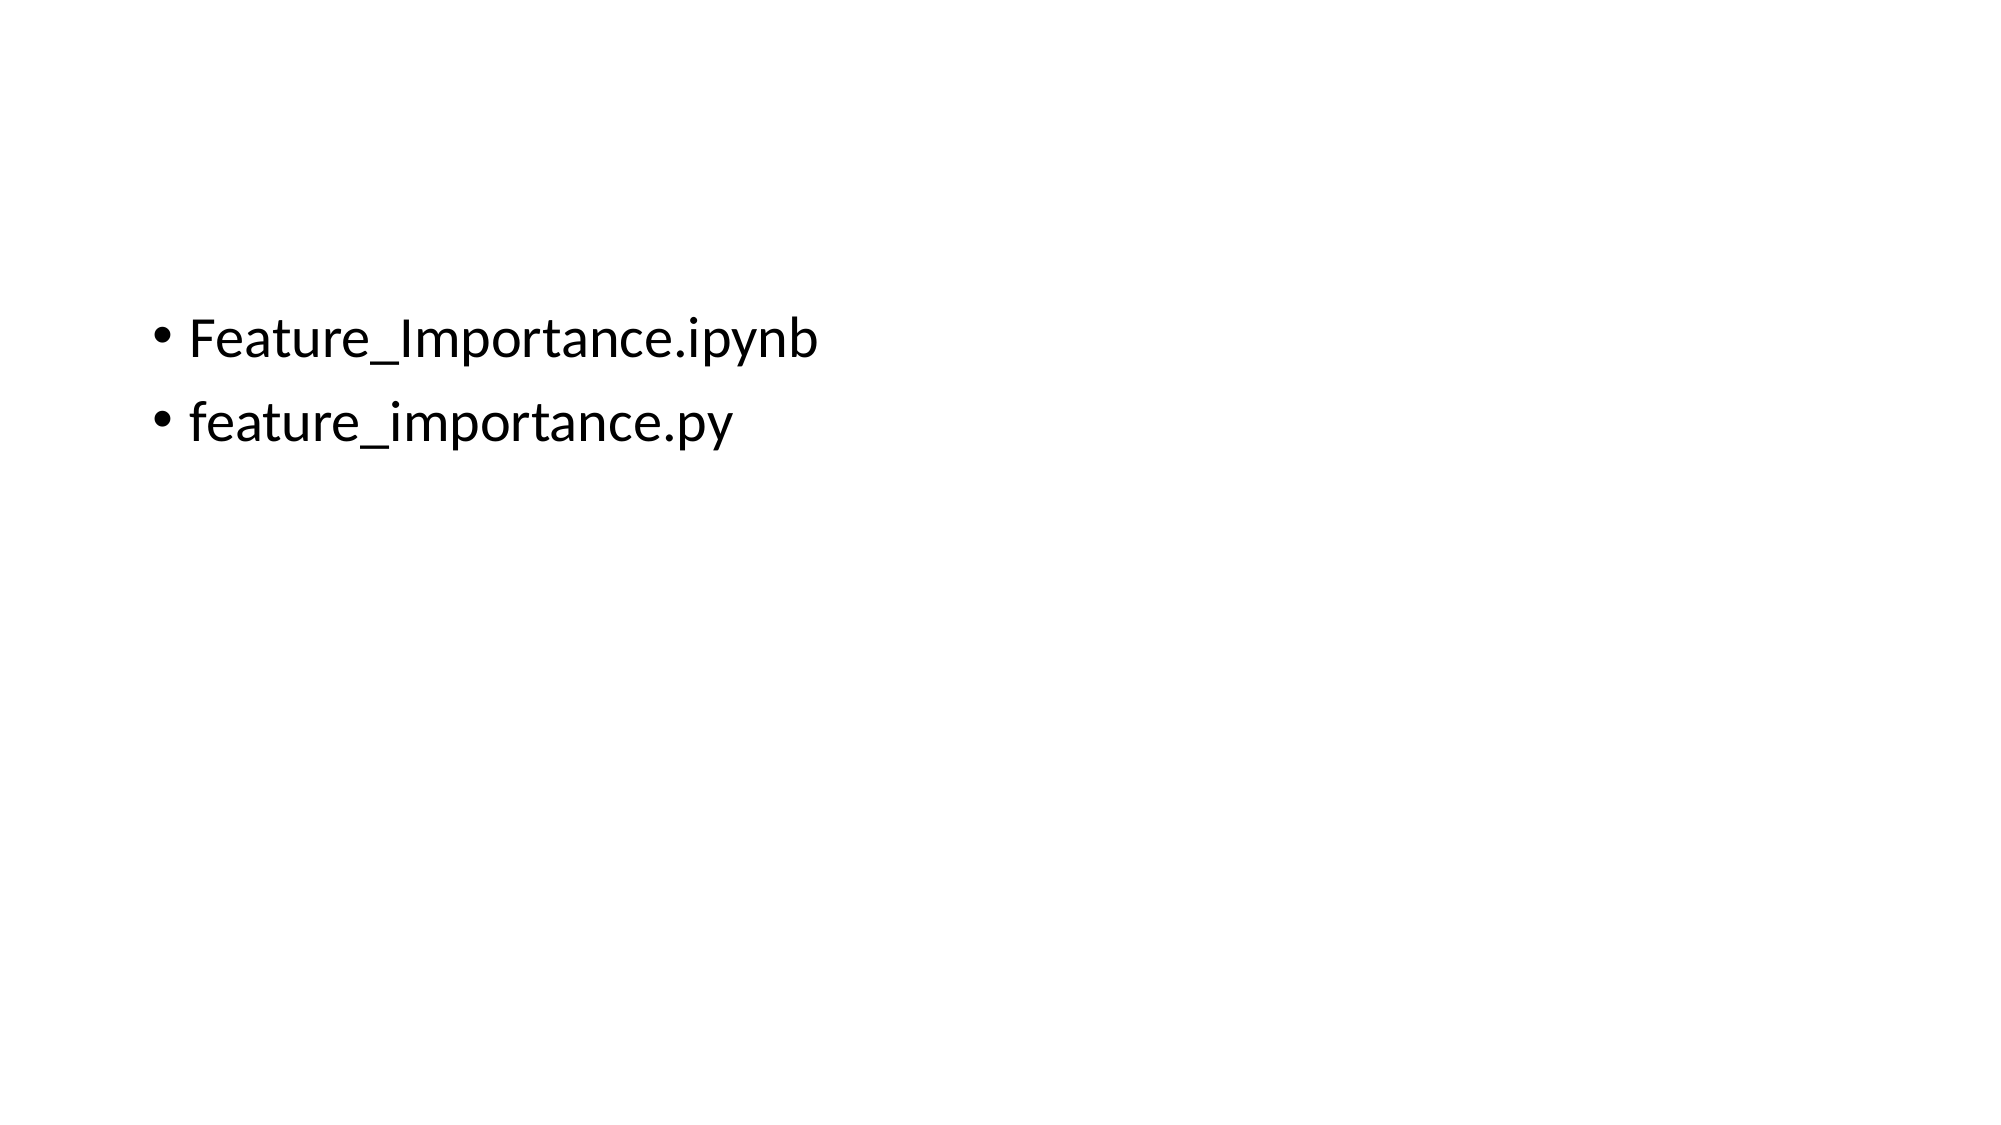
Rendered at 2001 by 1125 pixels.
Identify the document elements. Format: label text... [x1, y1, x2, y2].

list Feature_Importance.ipynb feature_importance.py [137, 299, 1863, 1014]
